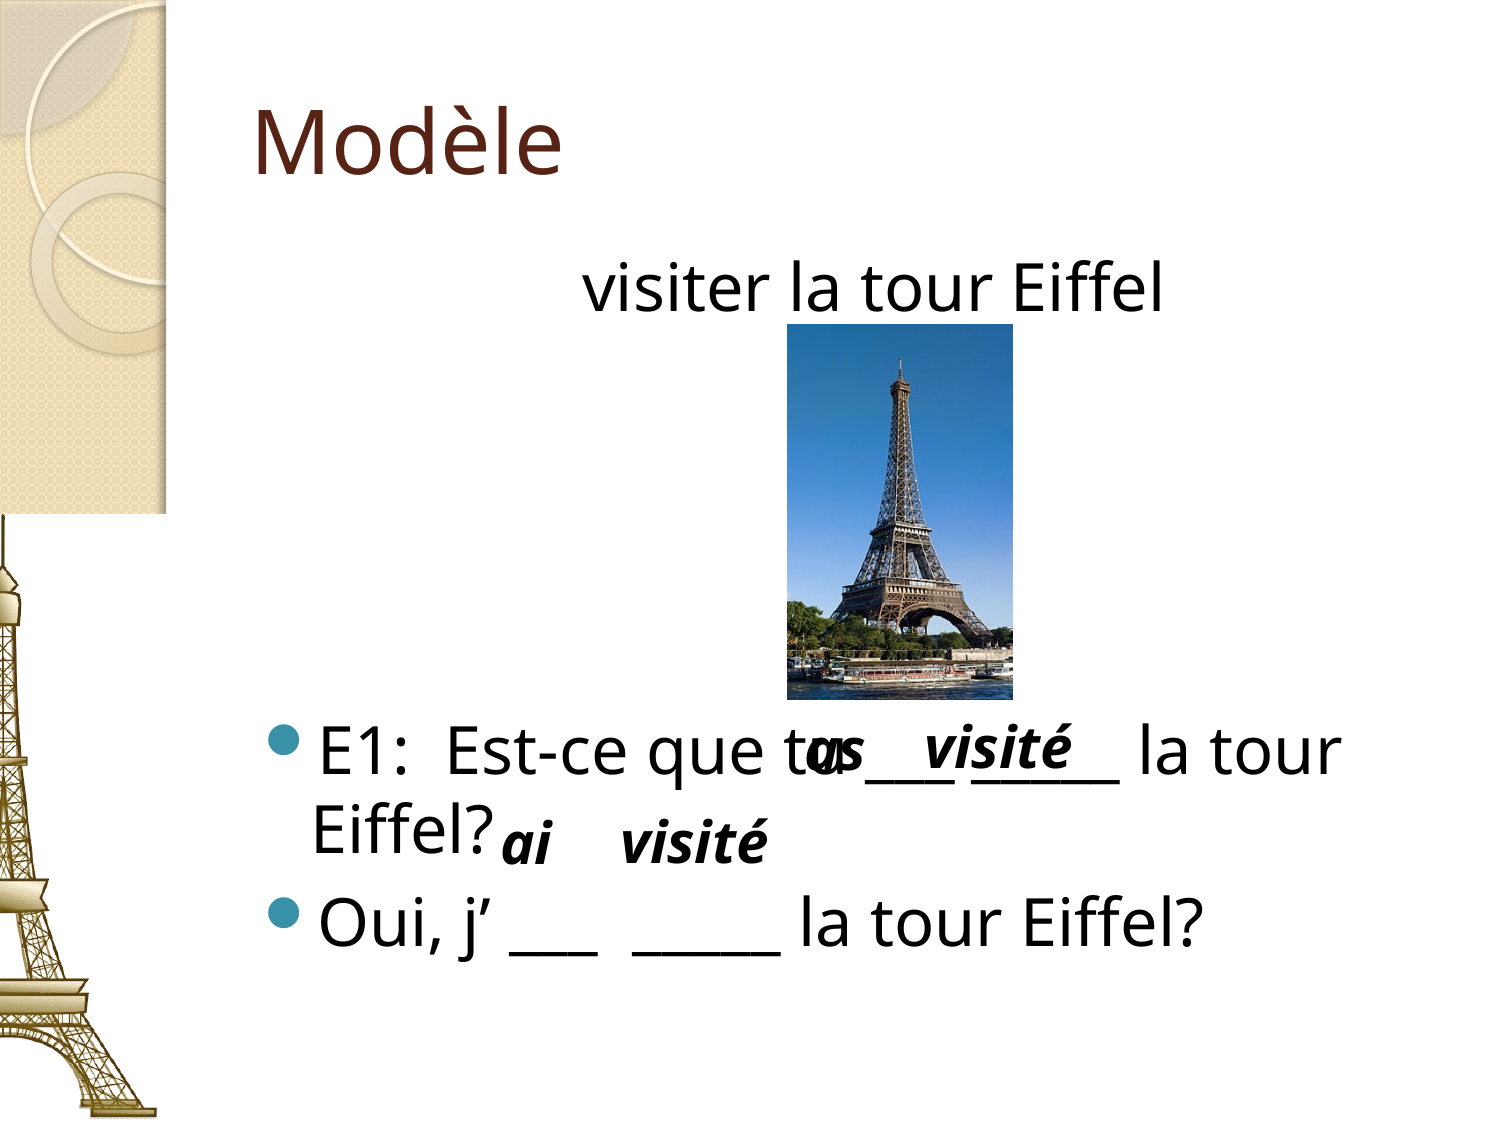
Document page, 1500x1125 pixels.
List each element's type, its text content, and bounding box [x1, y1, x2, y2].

title Modèle [235, 45, 1466, 233]
text_box visité [910, 702, 1148, 788]
picture [787, 324, 1013, 701]
list visiter la tour Eiffel E1: Est-ce que tu ___ _____ la tour Eiffel? Oui, j’ ___ _____ la tour Eiffel? [235, 237, 1500, 1025]
text_box visité [605, 797, 844, 883]
picture [0, 514, 167, 1125]
text_box as [789, 710, 1028, 789]
text_box ai [485, 799, 723, 884]
